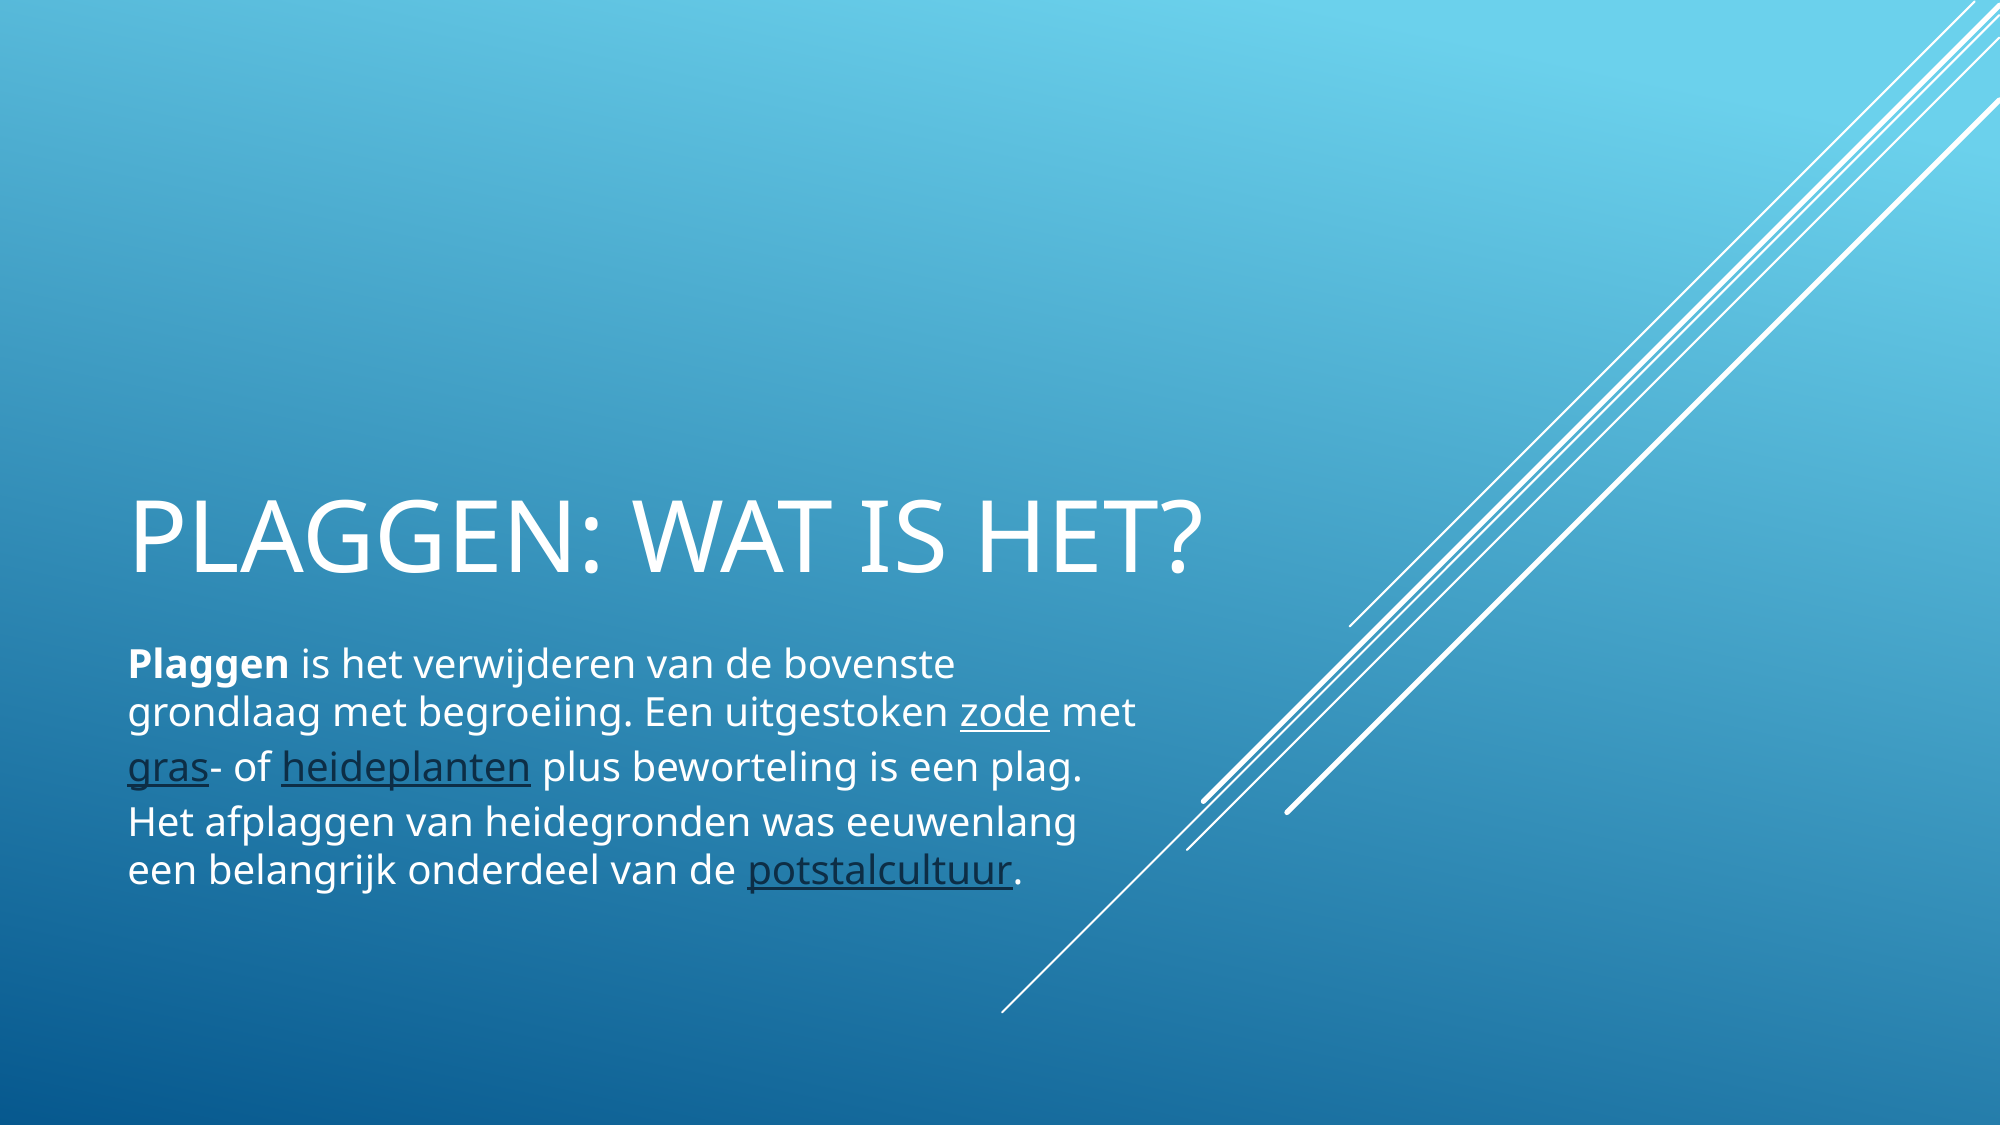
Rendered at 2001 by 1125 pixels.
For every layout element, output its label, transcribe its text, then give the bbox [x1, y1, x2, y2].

title Plaggen: wat is het? [112, 112, 1425, 600]
subtitle Plaggen is het verwijderen van de bovenste grondlaag met begroeiing. Een uitgestoken zode met gras- of heideplanten plus beworteling is een plag. Het afplaggen van heidegronden was eeuwenlang een belangrijk onderdeel van de potstalcultuur. [112, 630, 1163, 950]
